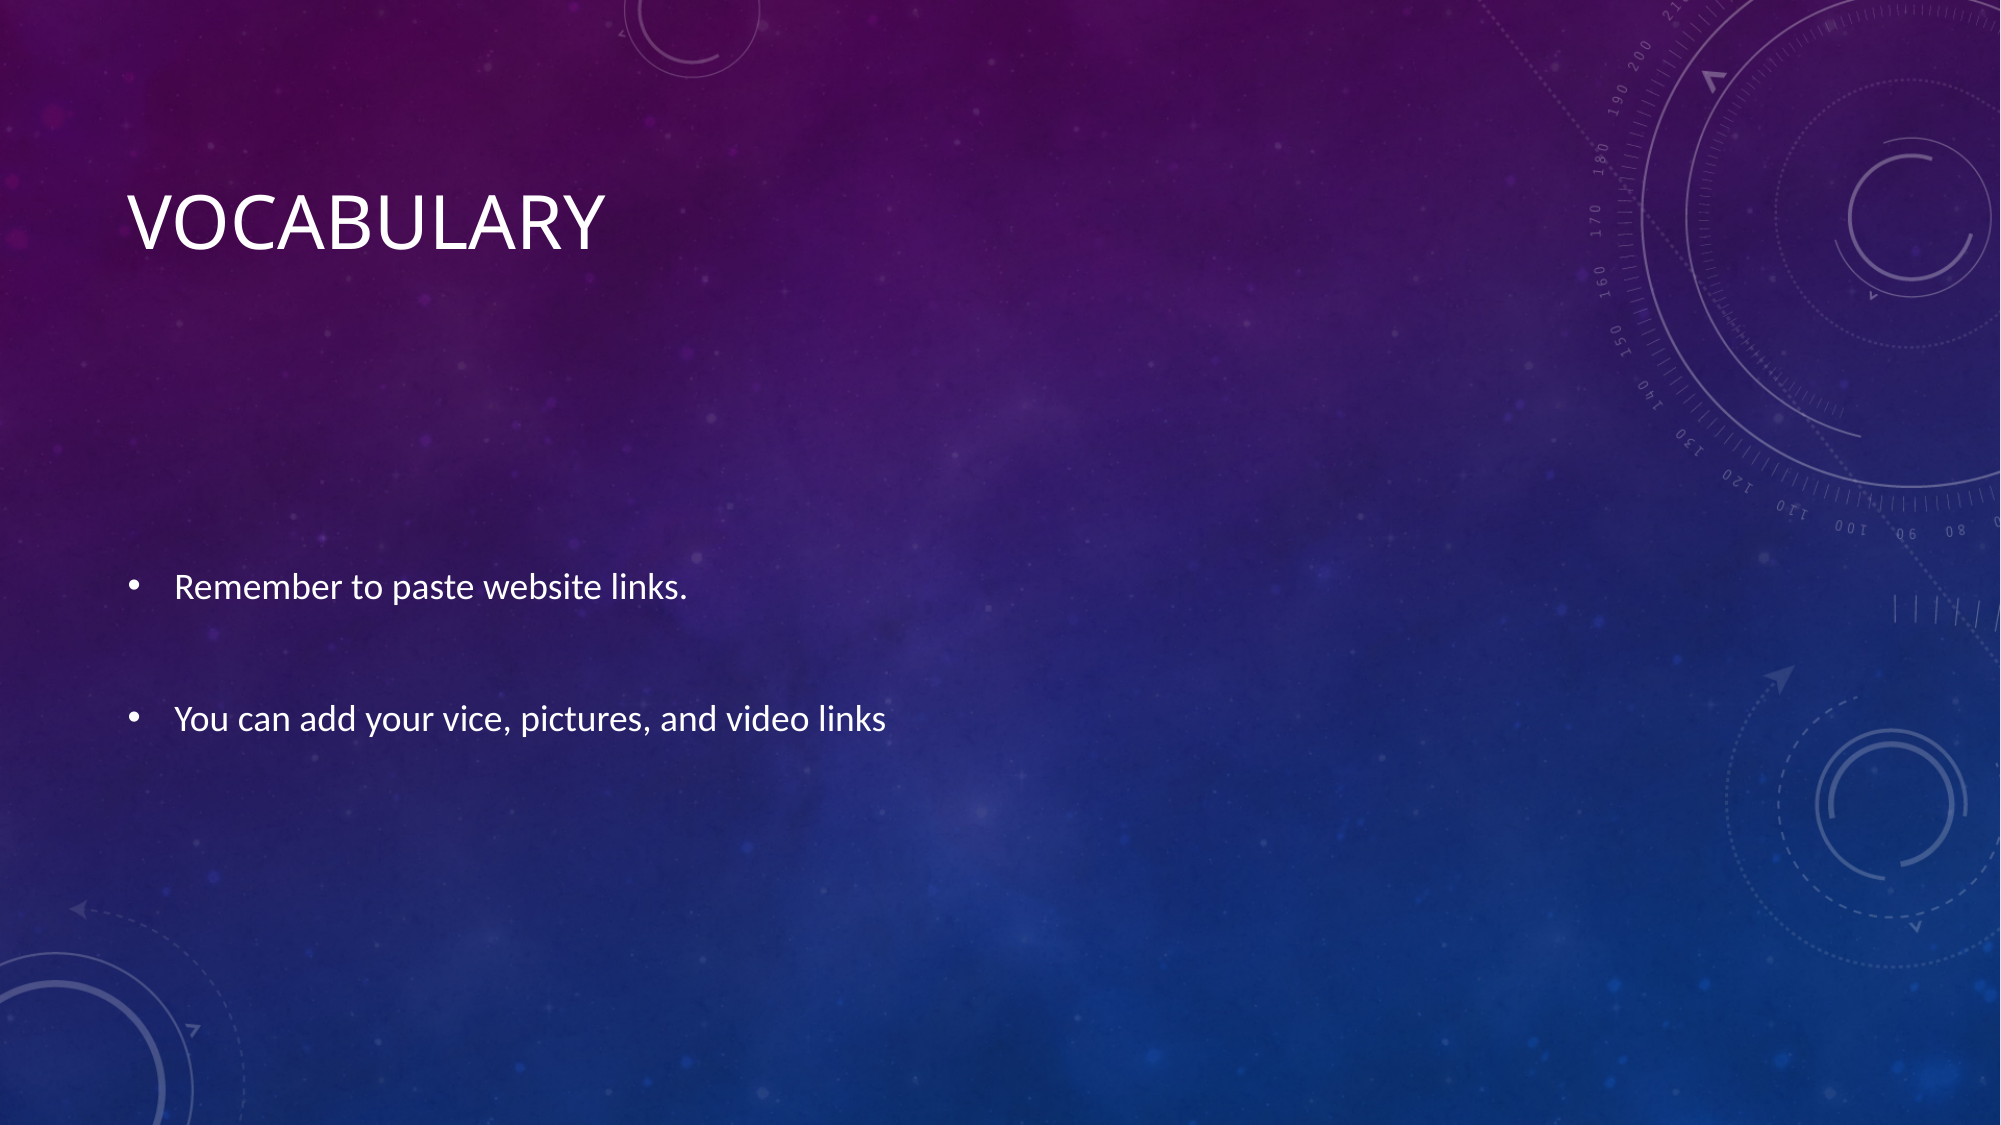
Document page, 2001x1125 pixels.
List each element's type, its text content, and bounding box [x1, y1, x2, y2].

list Remember to paste website links. You can add your vice, pictures, and video links [112, 351, 1775, 950]
title Vocabulary [112, 99, 1775, 339]
picture [0, 0, 2001, 1125]
